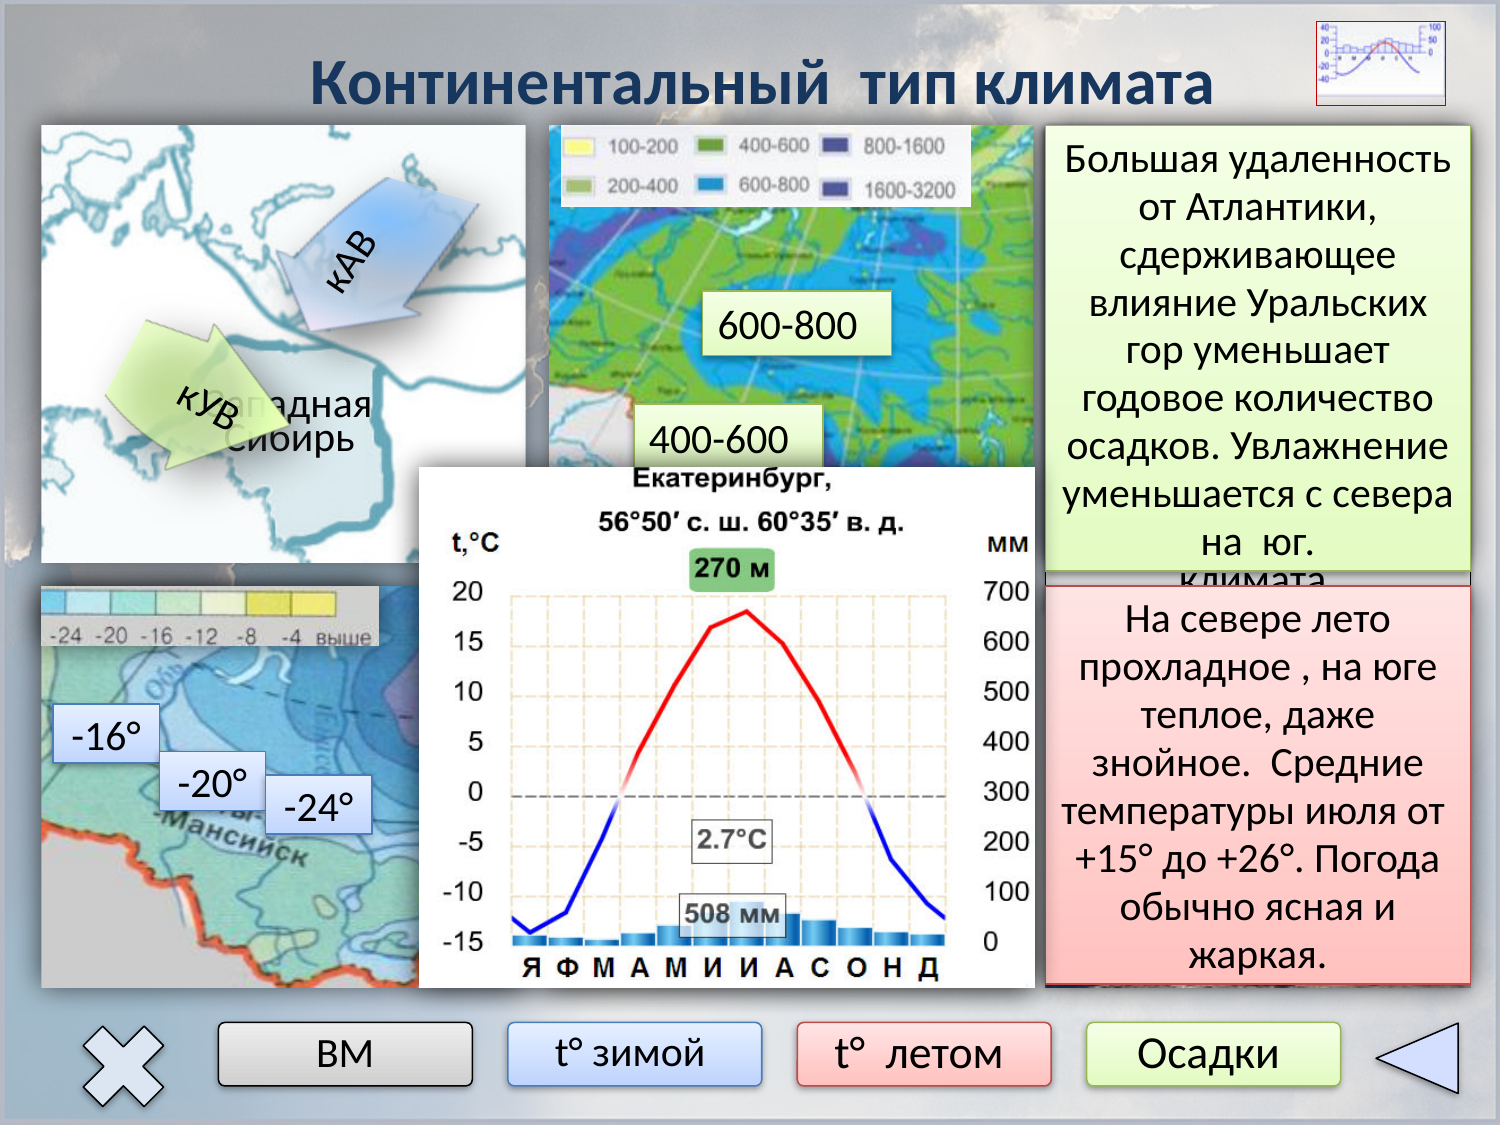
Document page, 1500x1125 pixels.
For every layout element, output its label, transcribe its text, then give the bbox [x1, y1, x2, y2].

picture [1045, 125, 1471, 569]
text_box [111, 326, 291, 480]
picture [1316, 21, 1446, 106]
text_box [1375, 1022, 1459, 1095]
text_box [82, 1025, 165, 1108]
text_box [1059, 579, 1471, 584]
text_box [275, 178, 489, 350]
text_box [218, 992, 1341, 1125]
text_box Континентальный тип климата [147, 30, 1311, 109]
picture [1045, 585, 1472, 988]
picture [41, 125, 1035, 988]
